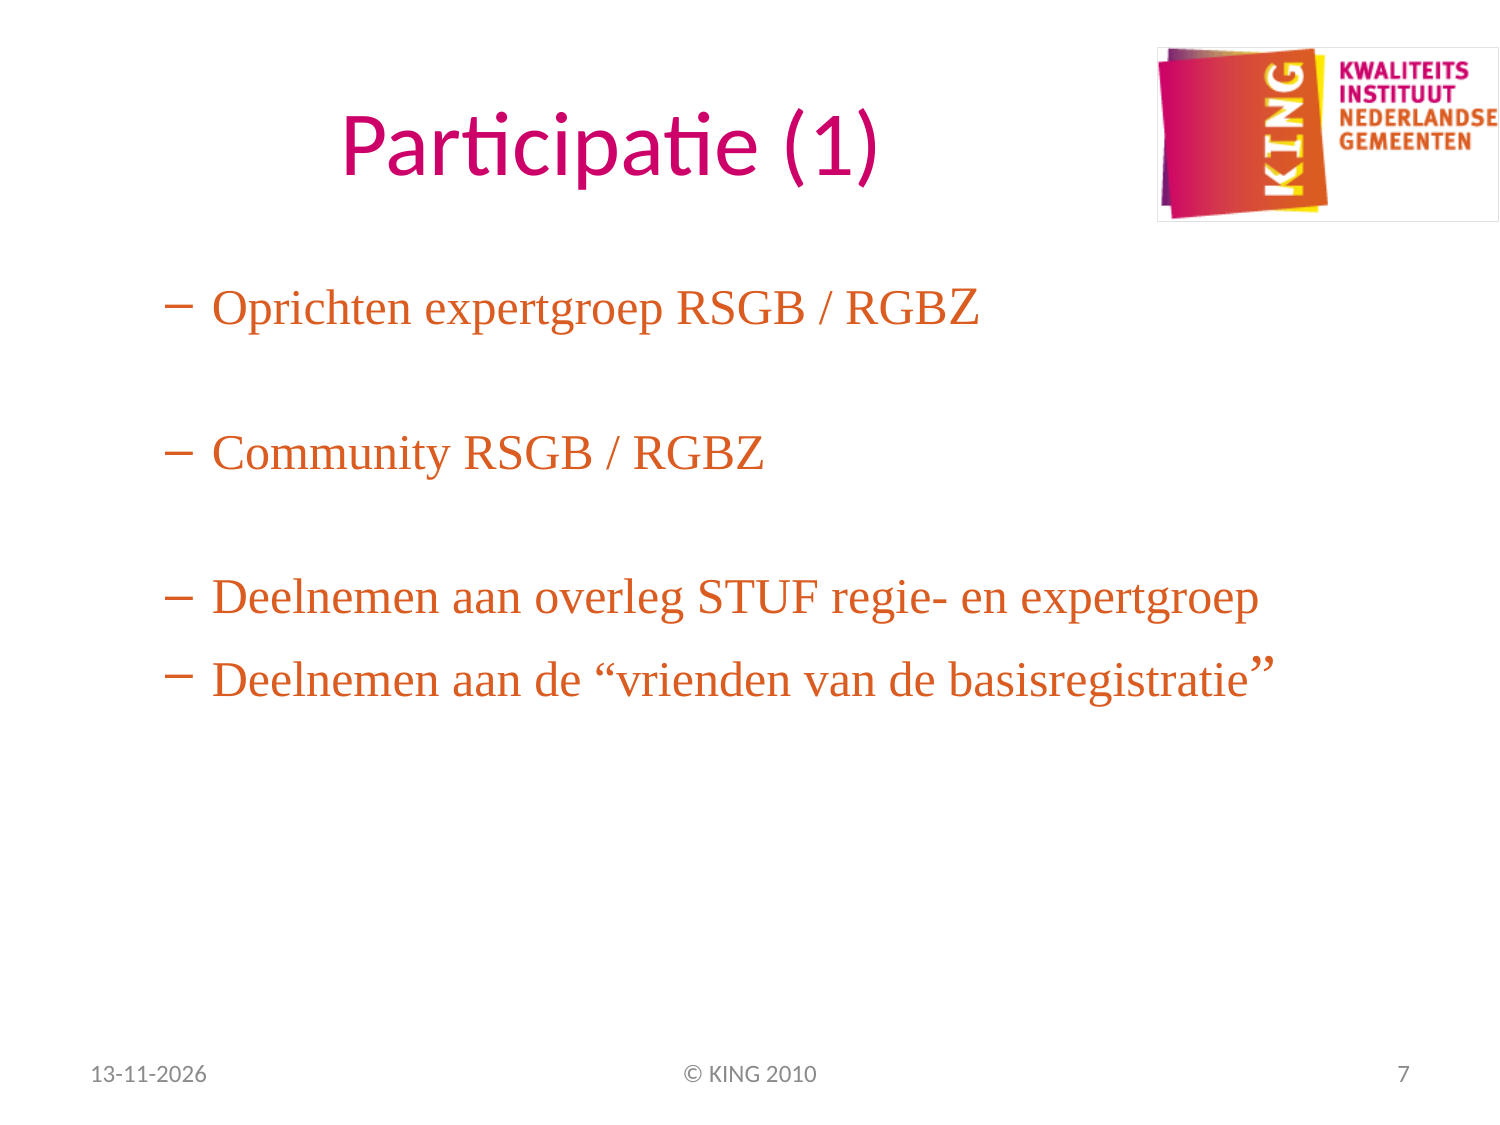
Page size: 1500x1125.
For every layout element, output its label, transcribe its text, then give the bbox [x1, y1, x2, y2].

footer © KING 2010 [512, 1042, 988, 1103]
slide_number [75, 1042, 425, 1103]
list Oprichten expertgroep RSGB / RGBZ Community RSGB / RGBZ Deelnemen aan overleg STUF regie- en expertgroep Deelnemen aan de “vrienden van de basisregistratie” [75, 262, 1425, 1005]
title Participatie (1) [75, 45, 1149, 233]
picture [1156, 46, 1500, 223]
slide_number 7 [1074, 1042, 1425, 1103]
